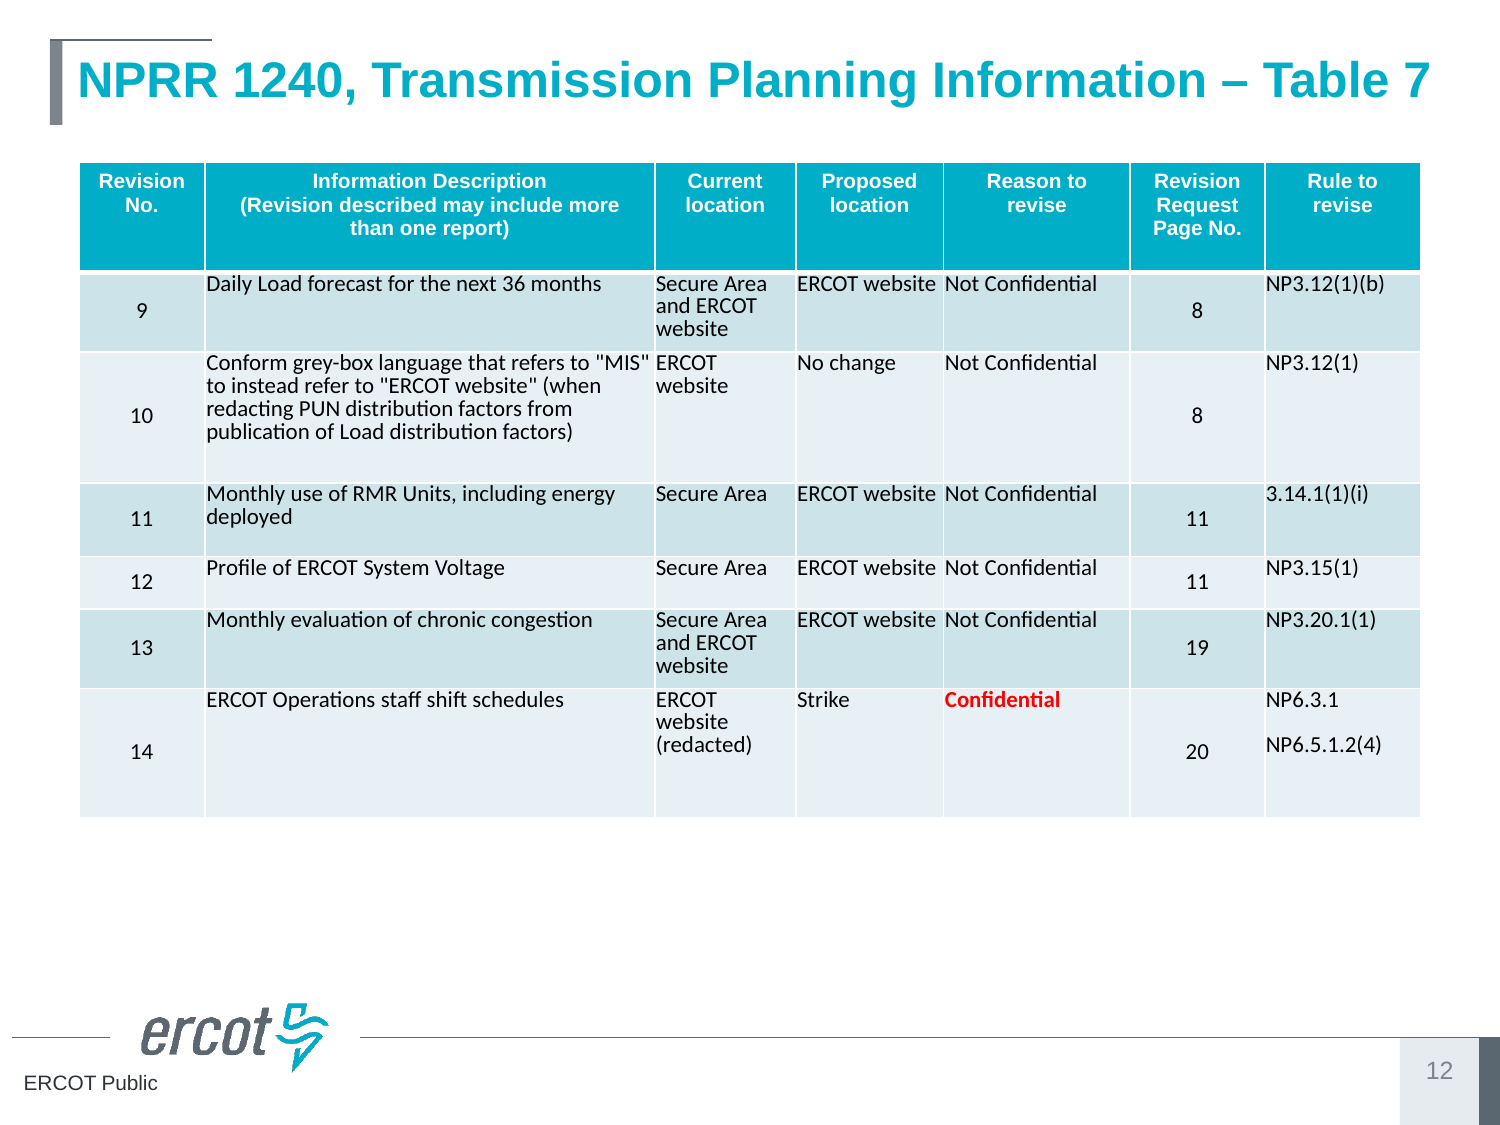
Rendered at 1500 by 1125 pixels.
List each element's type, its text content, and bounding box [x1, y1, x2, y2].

table_cell 10 [80, 353, 204, 482]
table_header Reason to revise [944, 163, 1129, 270]
table_cell ERCOT website [797, 610, 943, 688]
table_cell 14 [80, 689, 204, 817]
title NPRR 1240, Transmission Planning Information – Table 7 [62, 39, 1450, 125]
table_cell Profile of ERCOT System Voltage [206, 557, 654, 608]
table_cell 11 [1131, 557, 1264, 608]
table_cell 11 [80, 484, 204, 556]
table_cell 19 [1131, 610, 1264, 688]
table_cell 20 [1131, 689, 1264, 817]
table_cell Daily Load forecast for the next 36 months [206, 275, 654, 351]
table_cell ERCOT website [656, 353, 795, 482]
table_cell ERCOT website [797, 275, 943, 351]
table_cell No change [797, 353, 943, 482]
table_header Rule to revise [1266, 163, 1420, 270]
table_cell ERCOT website [797, 557, 943, 608]
table_header Information Description (Revision described may include more than one report) [206, 163, 654, 270]
table_cell Not Confidential [944, 484, 1129, 556]
table_cell 13 [80, 610, 204, 688]
table_header Revision No. [80, 163, 204, 270]
table_cell Monthly evaluation of chronic congestion [206, 610, 654, 688]
table_cell ERCOT website [797, 484, 943, 556]
table_cell Confidential [944, 689, 1129, 817]
picture [137, 999, 332, 1075]
table_cell Strike [797, 689, 943, 817]
table_cell 12 [80, 557, 204, 608]
table_cell NP6.3.1 NP6.5.1.2(4) [1266, 689, 1420, 817]
table_cell NP3.12(1) [1266, 353, 1420, 482]
table_cell Secure Area and ERCOT website [656, 610, 795, 688]
table_cell 3.14.1(1)(i) [1266, 484, 1420, 556]
table_cell Conform grey-box language that refers to "MIS" to instead refer to "ERCOT website" (when redacting PUN distribution factors from publication of Load distribution factors) [206, 353, 654, 482]
table_cell 11 [1131, 484, 1264, 556]
table_cell NP3.15(1) [1266, 557, 1420, 608]
table_cell Not Confidential [944, 275, 1129, 351]
table_cell 8 [1131, 275, 1264, 351]
table_cell Not Confidential [944, 557, 1129, 608]
table_cell Not Confidential [944, 610, 1129, 688]
table_cell NP3.20.1(1) [1266, 610, 1420, 688]
table_cell ERCOT Operations staff shift schedules [206, 689, 654, 817]
table_cell Secure Area [656, 484, 795, 556]
table_cell 8 [1131, 353, 1264, 482]
table_cell Not Confidential [944, 353, 1129, 482]
table_cell 9 [80, 275, 204, 351]
table_cell Secure Area and ERCOT website [656, 275, 795, 351]
table_cell Monthly use of RMR Units, including energy deployed [206, 484, 654, 556]
table_cell ERCOT website (redacted) [656, 689, 795, 817]
table_header Revision Request Page No. [1131, 163, 1264, 270]
slide_number 12 [1400, 1051, 1480, 1088]
table_header Current location [656, 163, 795, 270]
table_cell Secure Area [656, 557, 795, 608]
table_cell NP3.12(1)(b) [1266, 275, 1420, 351]
table_header Proposed location [797, 163, 943, 270]
